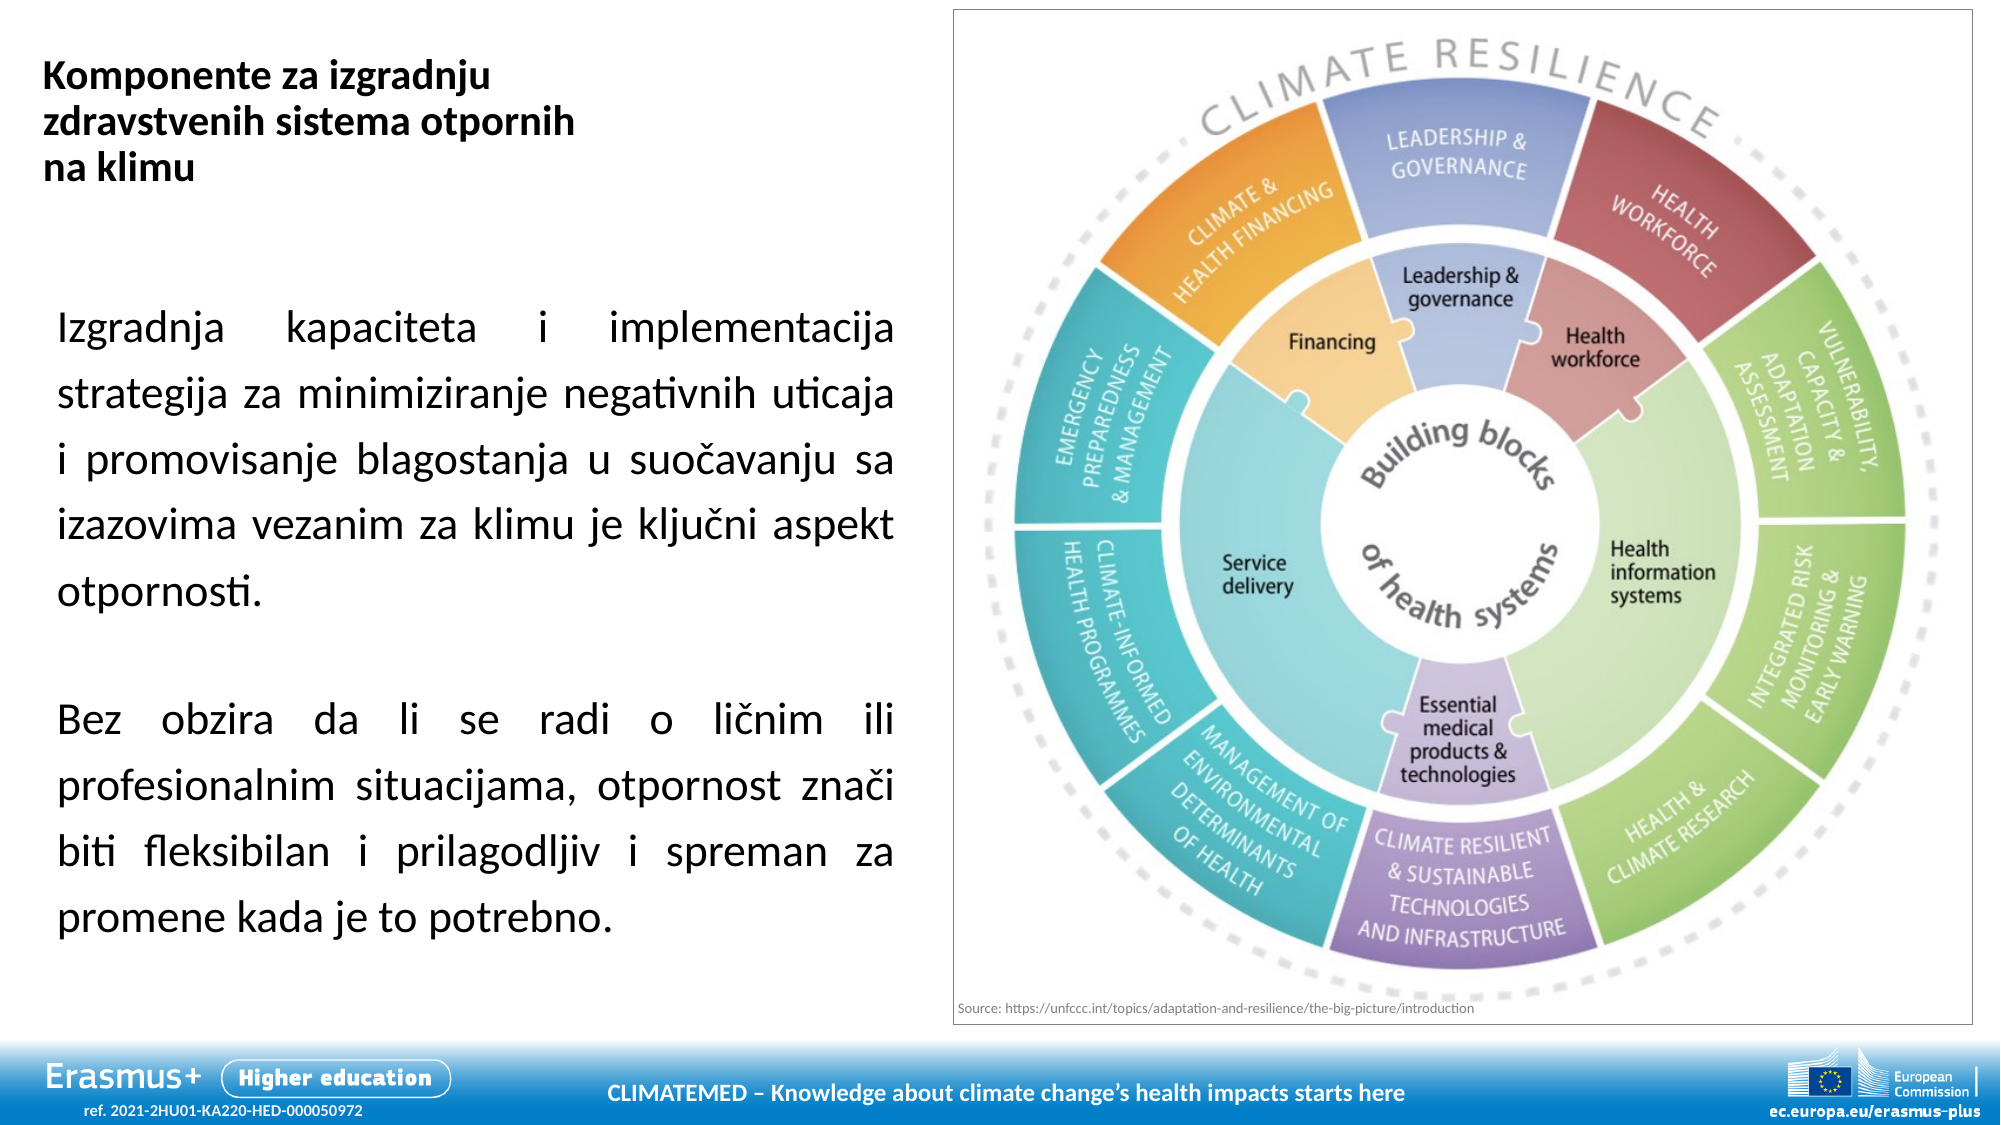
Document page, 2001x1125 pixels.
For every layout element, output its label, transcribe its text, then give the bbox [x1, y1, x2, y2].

picture [954, 10, 1972, 1024]
text_box Izgradnja kapaciteta i implementacija strategija za minimiziranje negativnih uticaja i promovisanje blagostanja u suočavanju sa izazovima vezanim za klimu je ključni aspekt otpornosti. Bez obzira da li se radi o ličnim ili profesionalnim situacijama, otpornost znači biti fleksibilan i prilagodljiv i spreman za promene kada je to potrebno. [42, 277, 911, 949]
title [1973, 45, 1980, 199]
picture [0, 899, 2000, 1125]
title Komponente za izgradnju zdravstvenih sistema otpornih na klimu [27, 45, 953, 199]
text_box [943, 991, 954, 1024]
